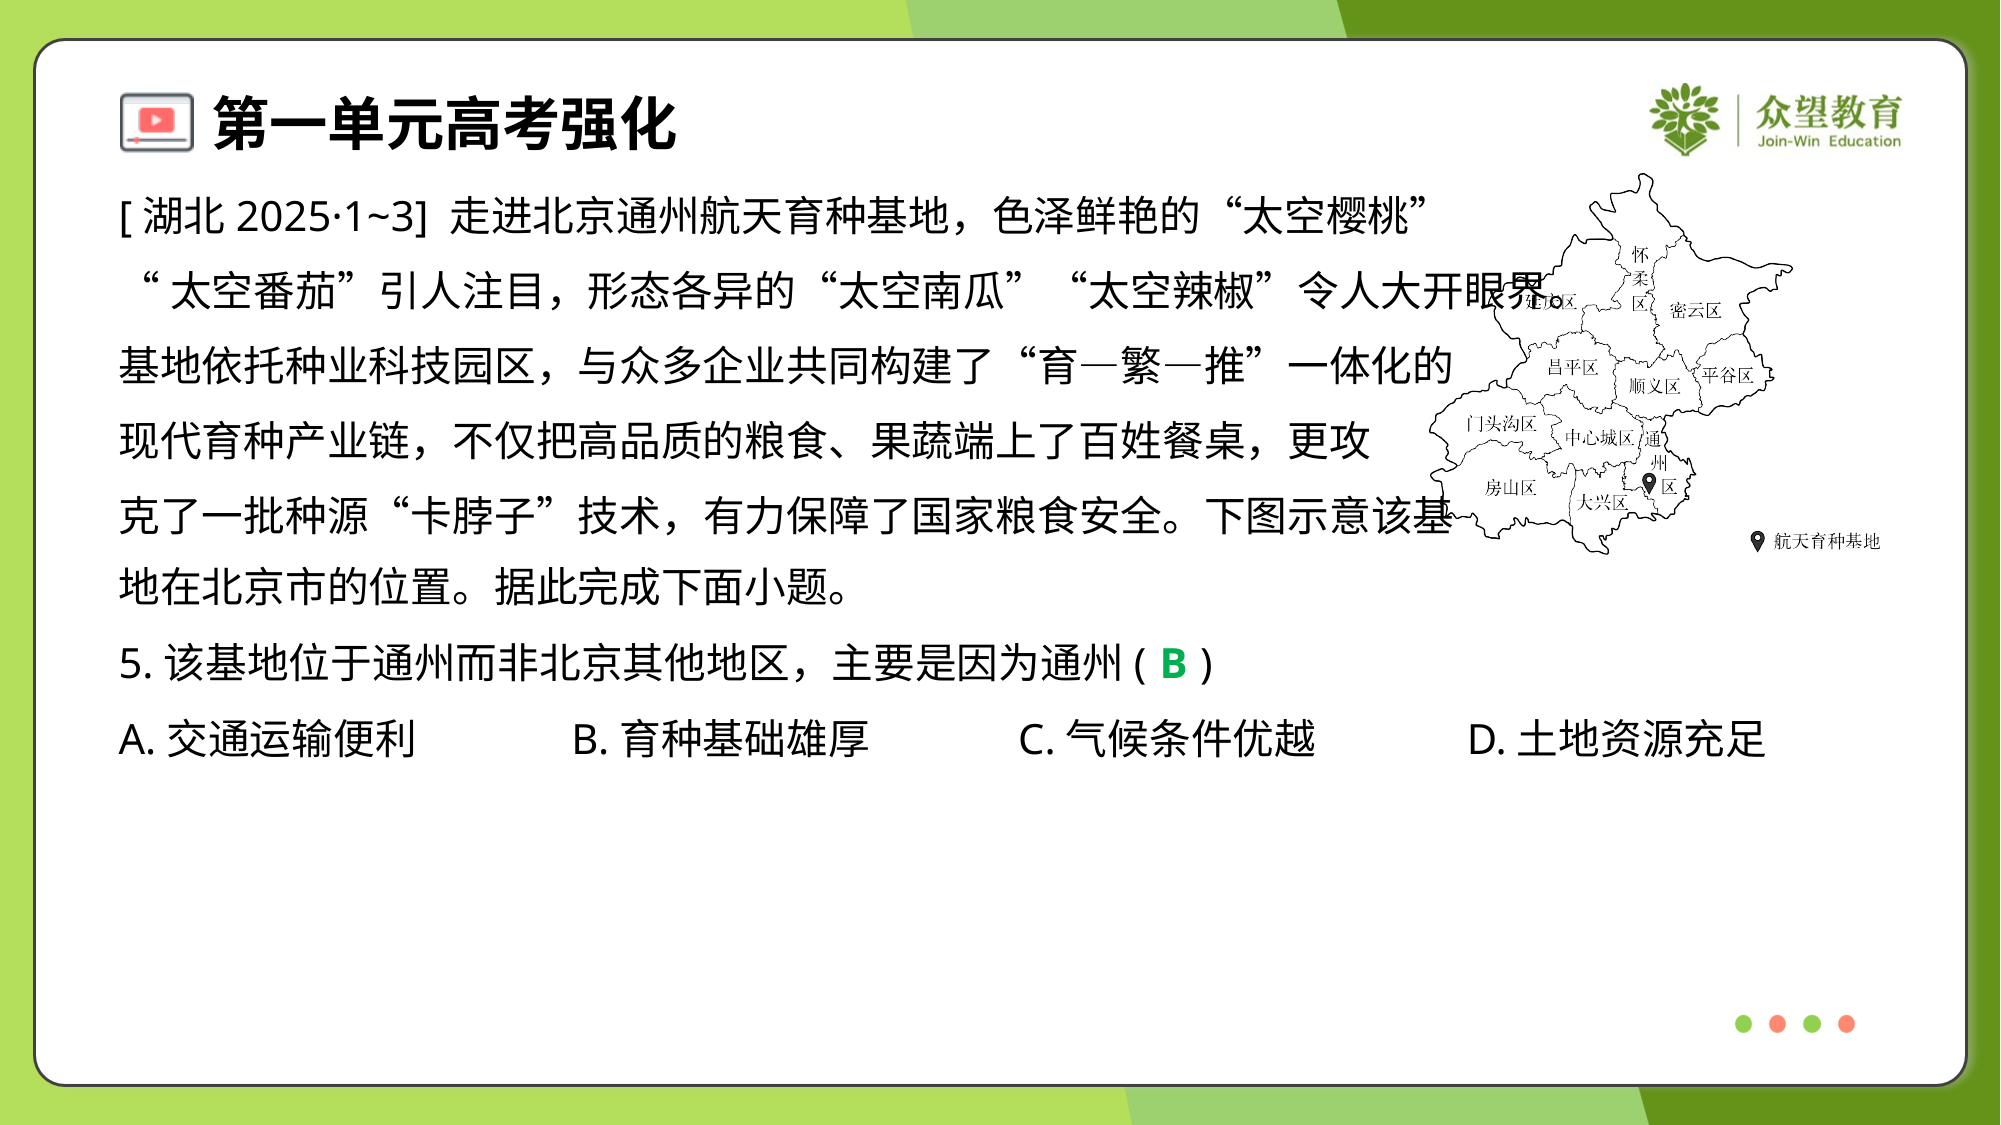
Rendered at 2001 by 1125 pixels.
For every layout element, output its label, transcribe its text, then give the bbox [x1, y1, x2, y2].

text_box 5.该基地位于通州而非北京其他地区，主要是因为通州( ) [1203, 612, 1883, 679]
picture [0, 0, 2000, 1125]
text_box B [1144, 612, 1203, 680]
text_box A.交通运输便利 B.育种基础雄厚 C.气候条件优越 D.土地资源充足 [118, 687, 1883, 755]
text_box [湖北2025·1~3] 走进北京通州航天育种基地，色泽鲜艳的“太空樱桃” “太空番茄”引人注目，形态各异的“太空南瓜”“太空辣椒”令人大开眼界。 基地依托种业科技园区，与众多企业共同构建了“育—繁—推”一体化的 现代育种产业链，不仅把高品质的粮食、果蔬端上了百姓餐桌，更攻 克了一批种源“卡脖子”技术，有力保障了国家粮食安全。下图示意该基 地在北京市的位置。据此完成下面小题。 [118, 164, 1410, 604]
text_box 5.该基地位于通州而非北京其他地区，主要是因为通州( ) [118, 612, 1144, 679]
